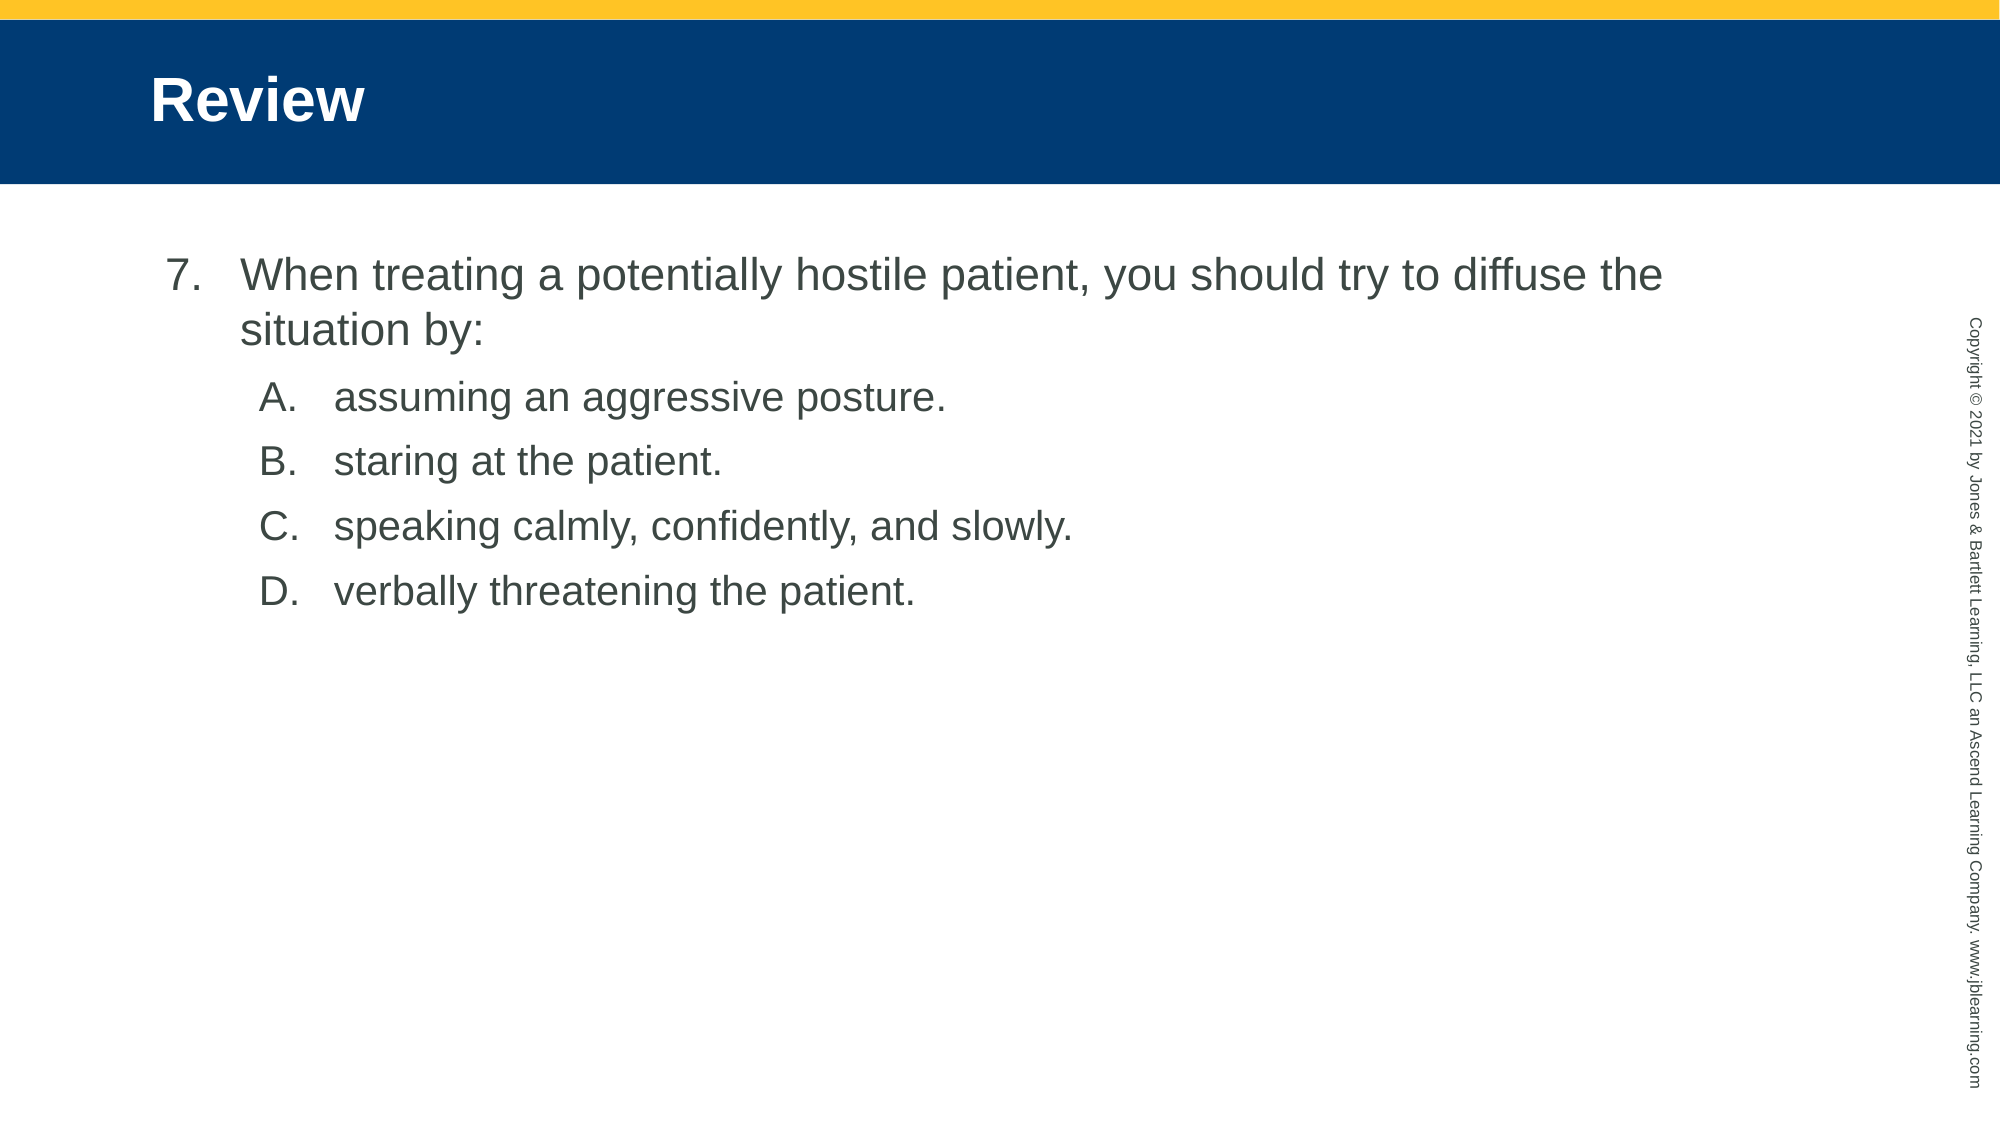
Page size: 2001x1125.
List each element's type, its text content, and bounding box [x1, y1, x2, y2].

list When treating a potentially hostile patient, you should try to diffuse the situation by: assuming an aggressive posture. staring at the patient. speaking calmly, confidently, and slowly. verbally threatening the patient. [150, 237, 1850, 1025]
title Review [0, 19, 2000, 185]
